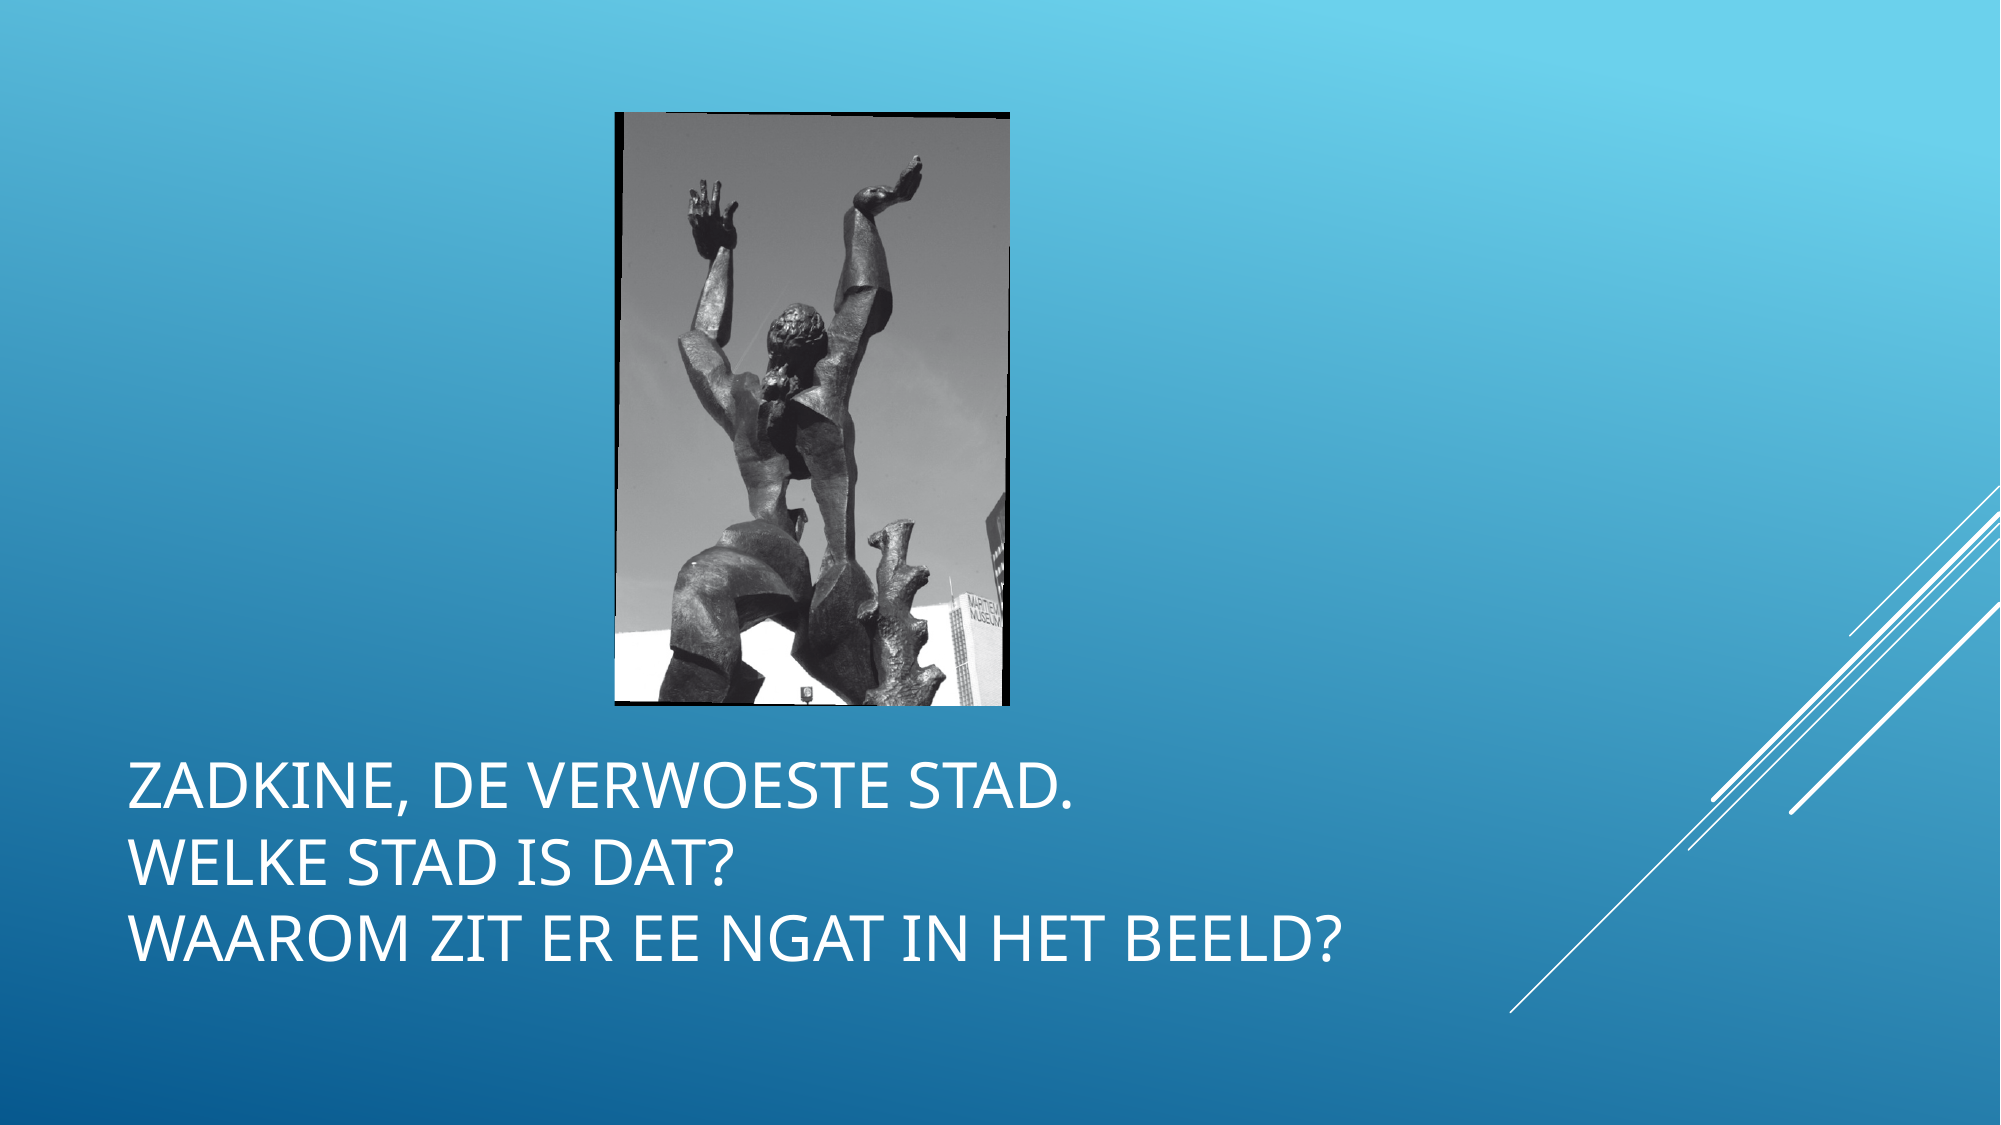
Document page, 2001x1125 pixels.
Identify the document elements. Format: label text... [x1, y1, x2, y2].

title Zadkine, De verwoeste stad. Welke stad is dat? Waarom zit er ee ngat in het beeld? [112, 736, 1513, 984]
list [614, 112, 1011, 706]
